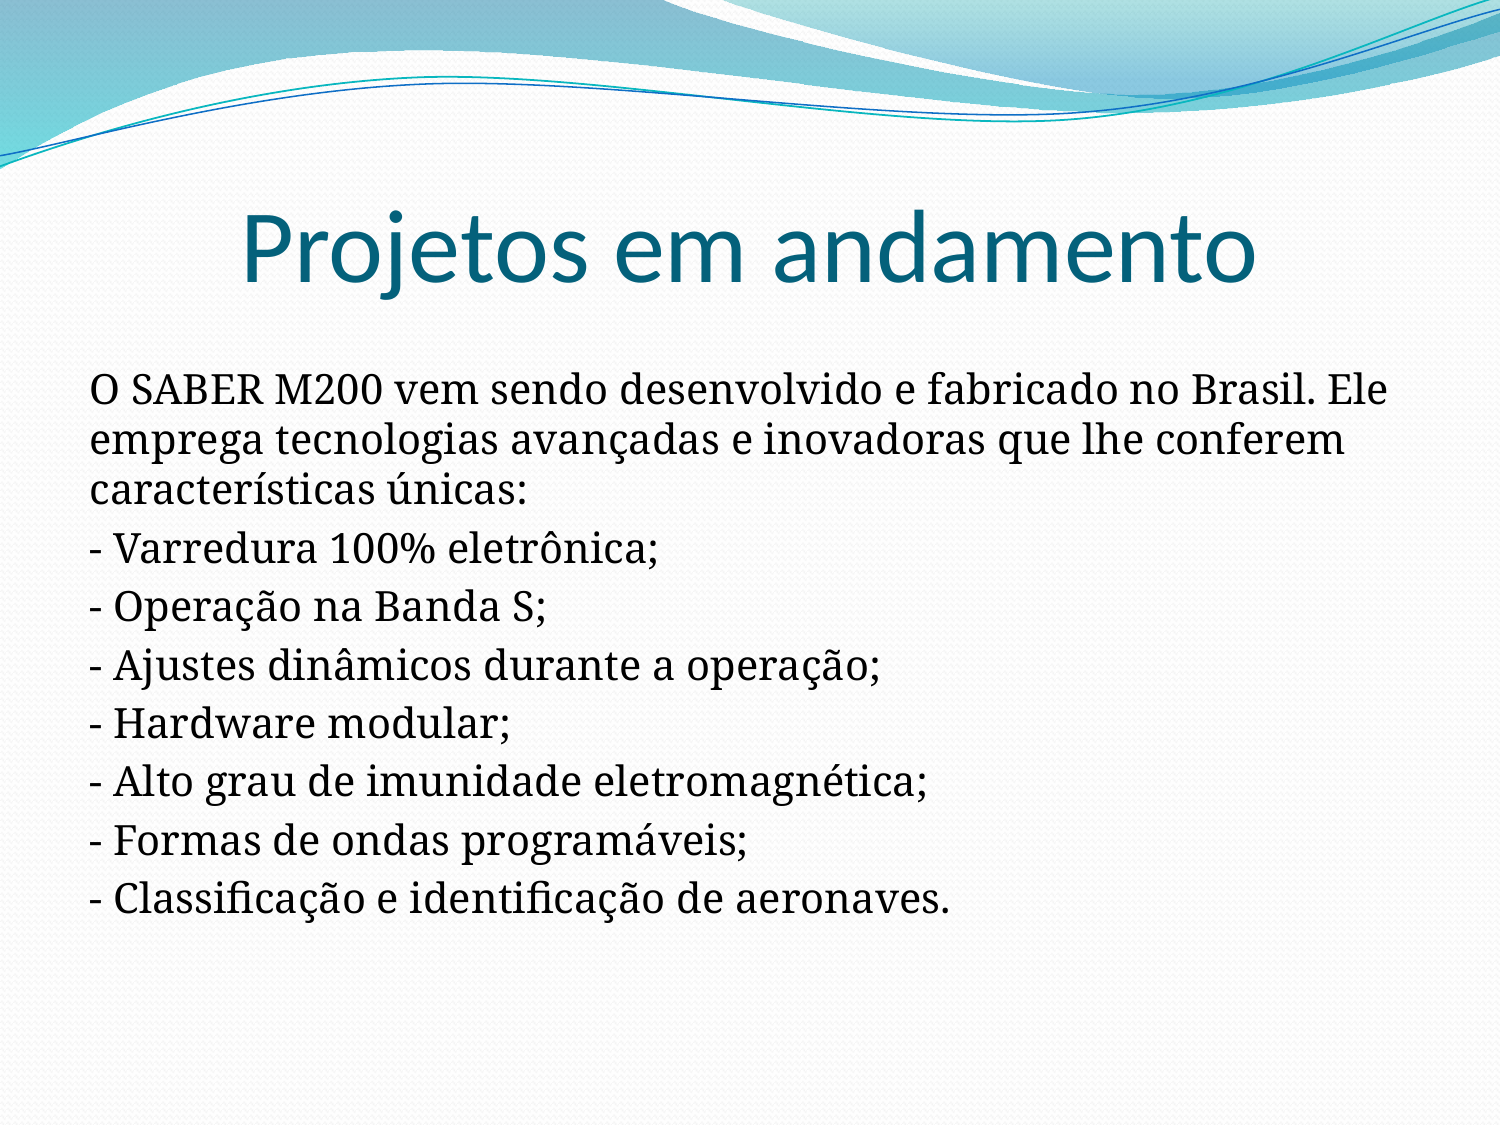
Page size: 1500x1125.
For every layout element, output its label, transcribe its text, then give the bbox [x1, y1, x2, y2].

list O SABER M200 vem sendo desenvolvido e fabricado no Brasil. Ele emprega tecnologias avançadas e inovadoras que lhe conferem características únicas: - Varredura 100% eletrônica; - Operação na Banda S; - Ajustes dinâmicos durante a operação; - Hardware modular; - Alto grau de imunidade eletromagnética; - Formas de ondas programáveis; - Classificação e identificação de aeronaves. [75, 317, 1425, 1038]
title Projetos em andamento [75, 115, 1425, 303]
